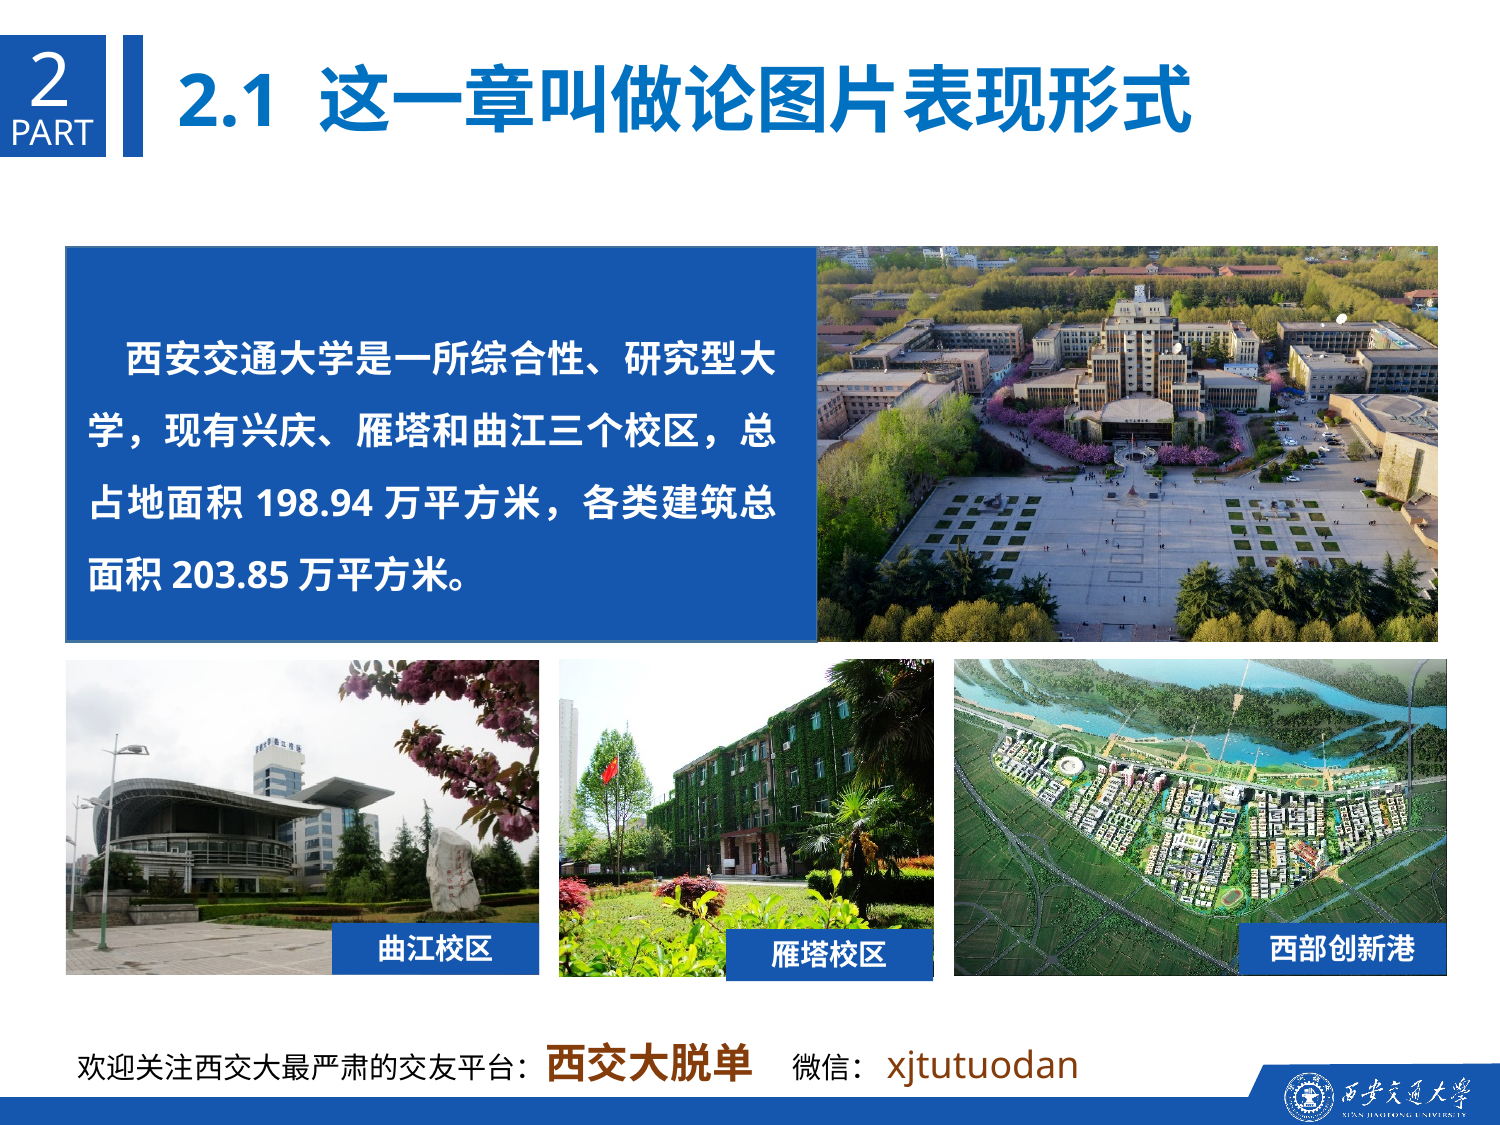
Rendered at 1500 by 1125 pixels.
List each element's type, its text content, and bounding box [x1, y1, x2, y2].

text_box [65, 246, 818, 643]
text_box PART [9, 109, 95, 153]
text_box 西安交通大学是一所综合性、研究型大学，现有兴庆、雁塔和曲江三个校区，总占地面积198.94万平方米，各类建筑总面积203.85万平方米。 。 [87, 308, 778, 609]
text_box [65, 659, 1447, 982]
text_box 2 [14, 23, 87, 129]
picture [817, 246, 1438, 642]
text_box 欢迎关注西交大最严肃的交友平台：西交大脱单 微信：xjtutuodan [62, 1029, 1161, 1094]
text_box 2.1 这一章叫做论图片表现形式 [162, 45, 1210, 149]
